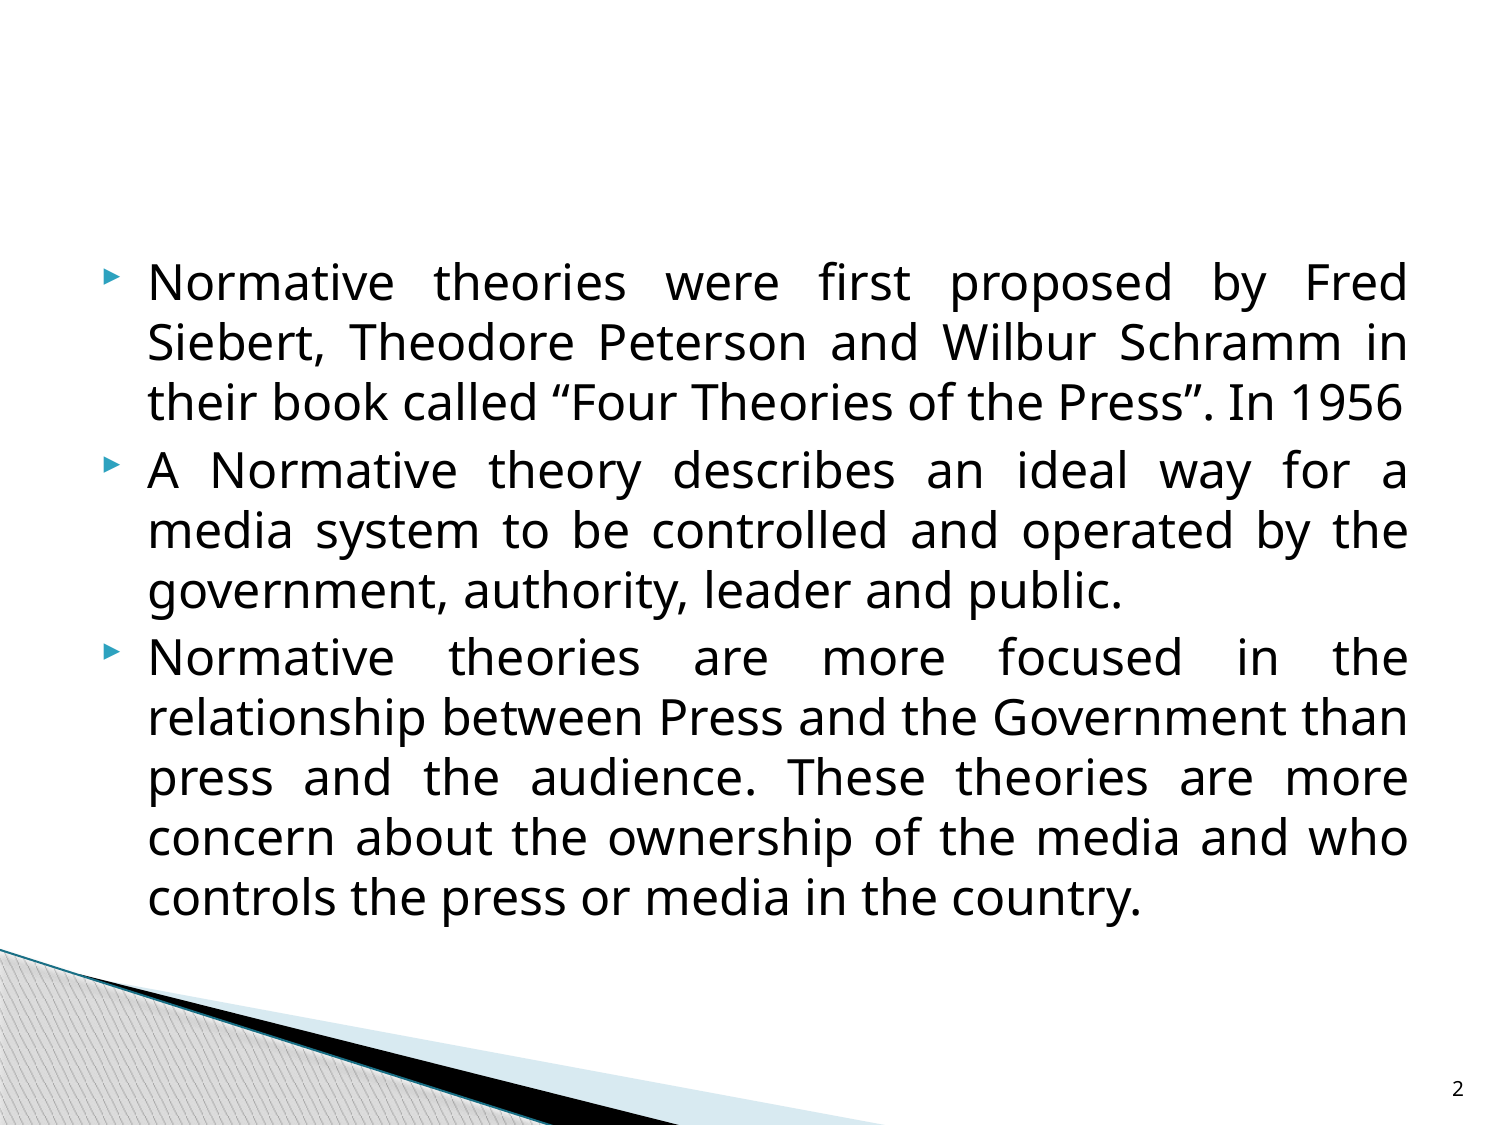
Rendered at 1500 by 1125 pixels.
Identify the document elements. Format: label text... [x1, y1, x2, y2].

list Normative theories were first proposed by Fred Siebert, Theodore Peterson and Wilbur Schramm in their book called “Four Theories of the Press”. In 1956 A Normative theory describes an ideal way for a media system to be controlled and operated by the government, authority, leader and public. Normative theories are more focused in the relationship between Press and the Government than press and the audience. These theories are more concern about the ownership of the media and who controls the press or media in the country. [75, 243, 1425, 986]
slide_number 2 [1418, 1051, 1479, 1112]
